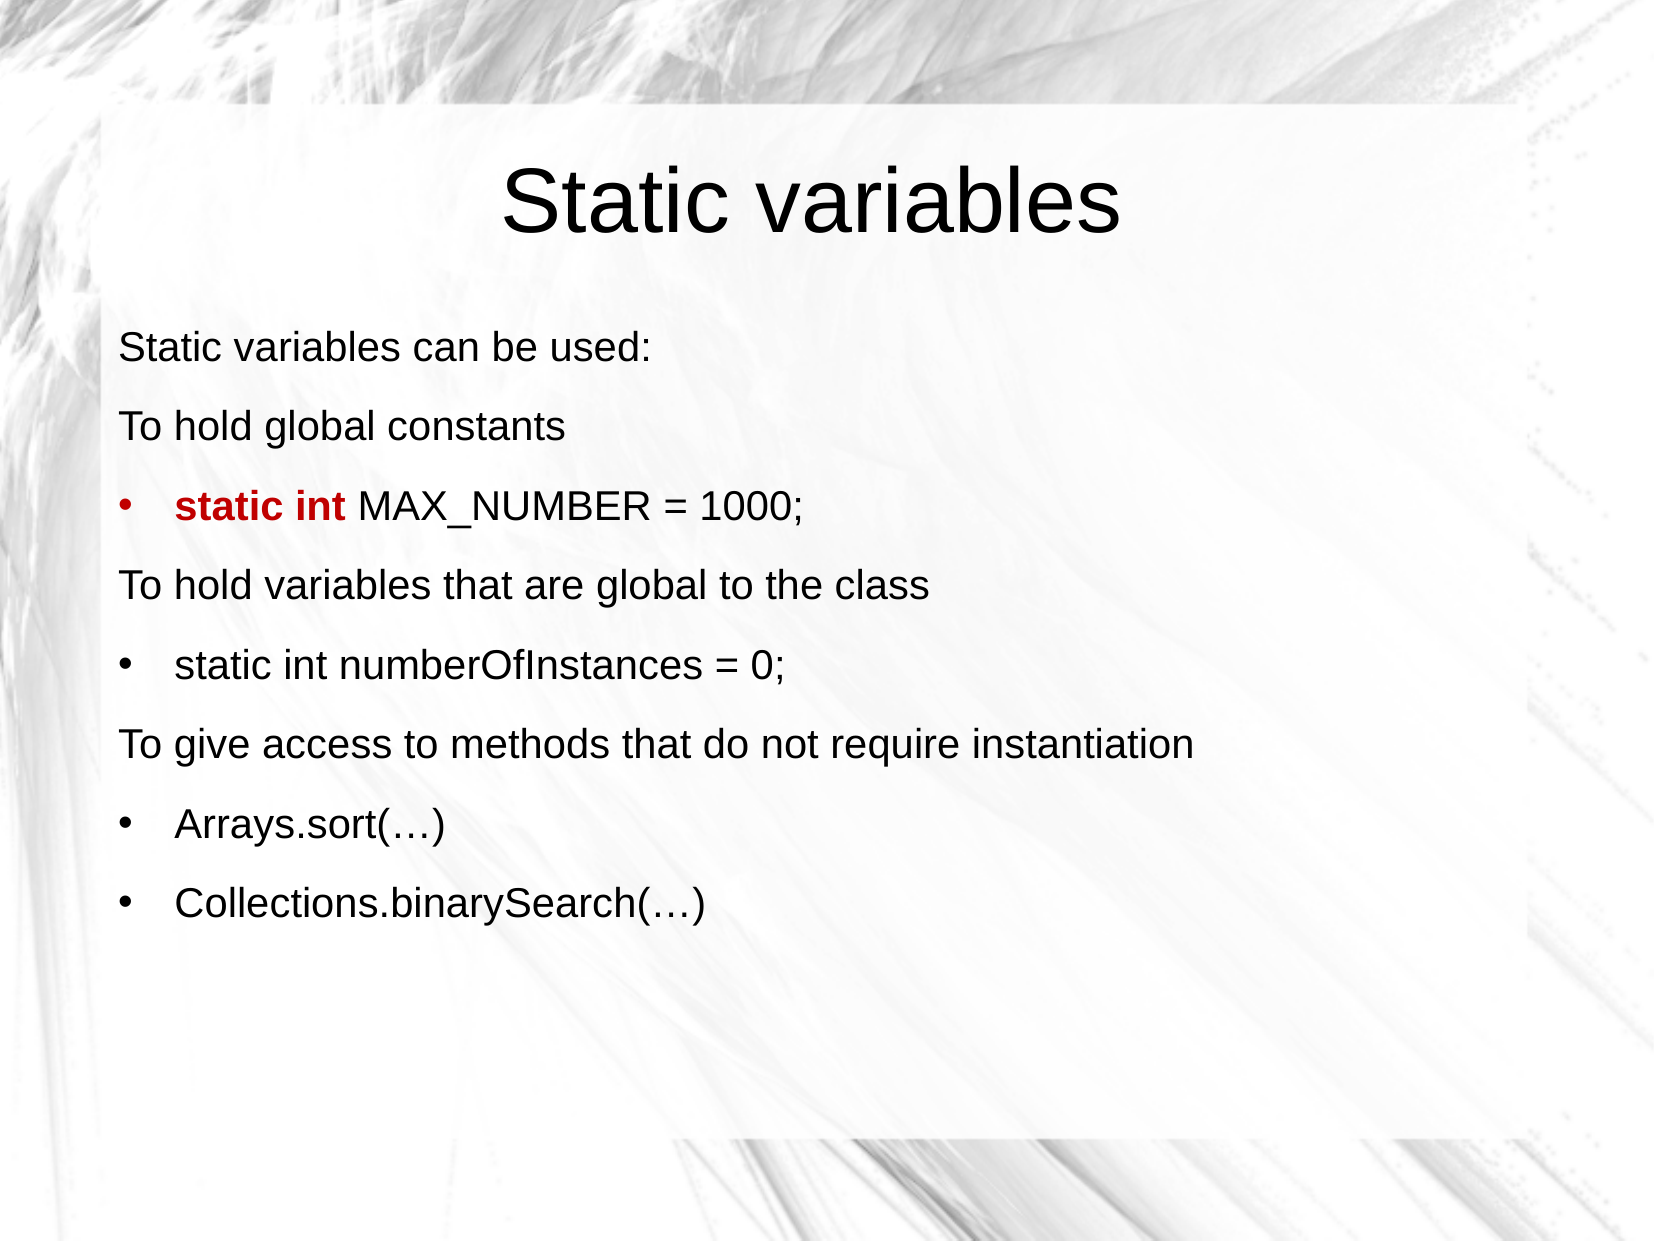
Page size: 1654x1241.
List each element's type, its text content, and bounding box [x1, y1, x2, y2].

title Static variables [118, 112, 1506, 281]
picture [0, 0, 1654, 1241]
list Static variables can be used: To hold global constants static int MAX_NUMBER = 1000; To hold variables that are global to the class static int numberOfInstances = 0; To give access to methods that do not require instantiation Arrays.sort(…) Collections.binarySearch(…) [118, 319, 1571, 1102]
